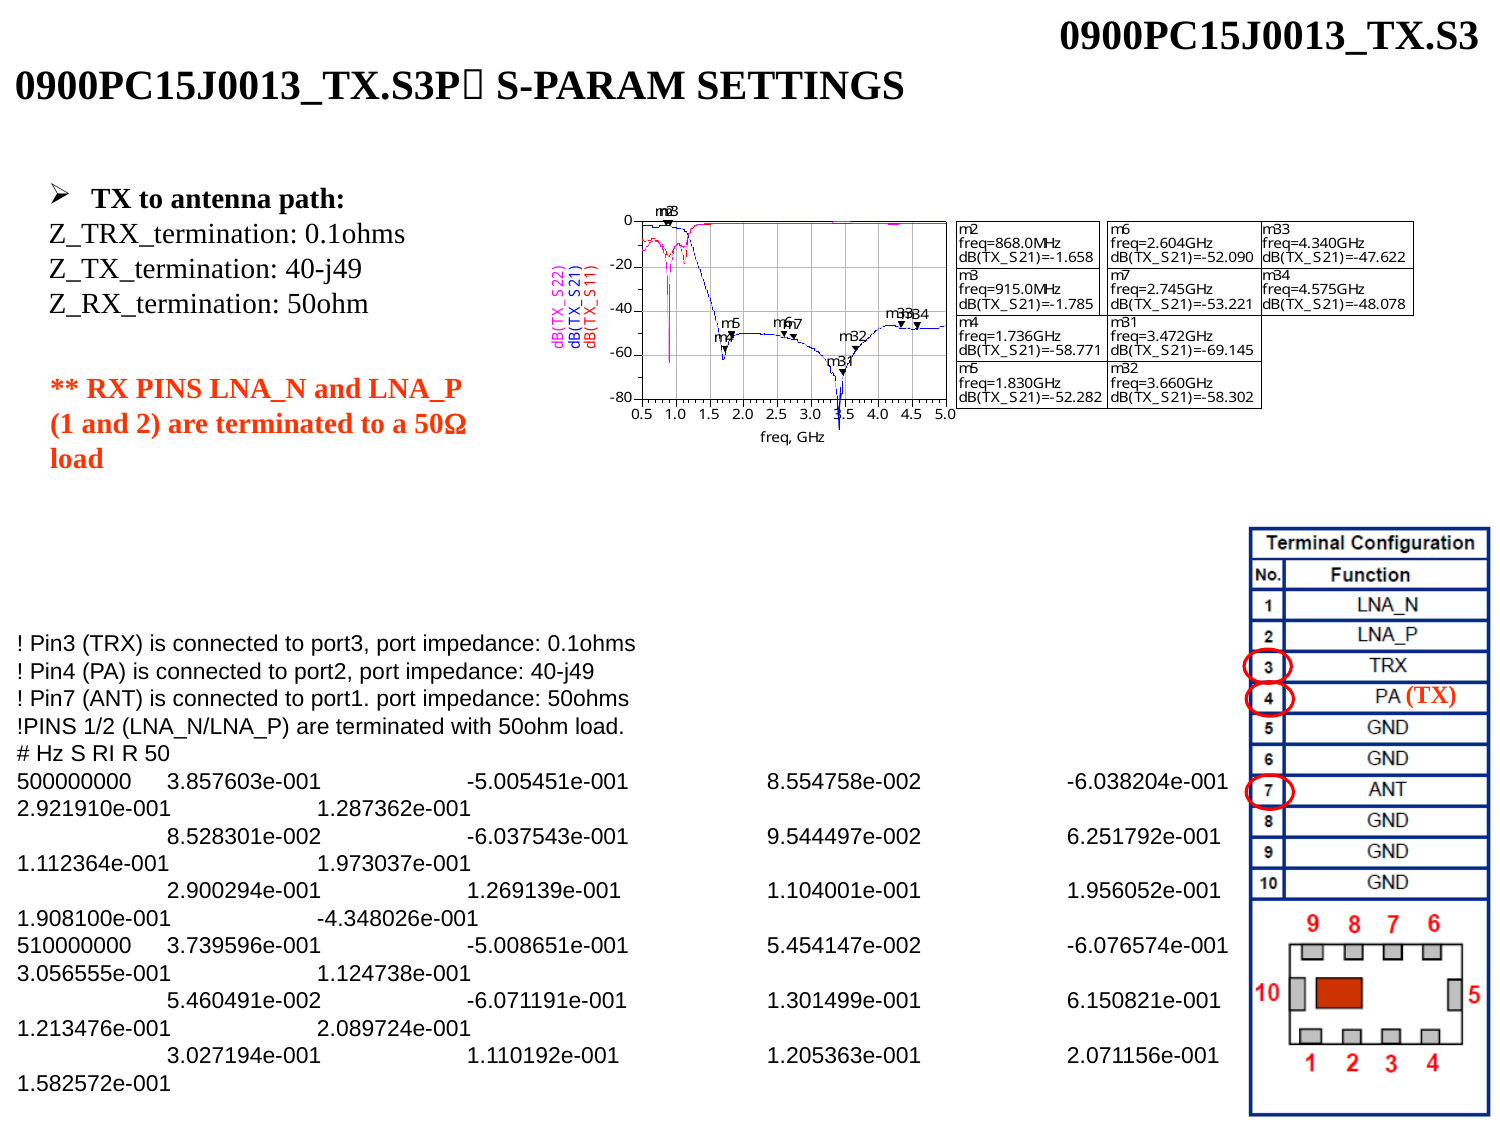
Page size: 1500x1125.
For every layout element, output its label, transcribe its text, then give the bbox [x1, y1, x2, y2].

text_box ** RX PINS LNA_N and LNA_P (1 and 2) are terminated to a 50W load [35, 361, 461, 482]
text_box 0900PC15J0013_TX.S3P S-PARAM SETTINGS [0, 50, 1500, 115]
text_box ! Pin3 (TRX) is connected to port3, port impedance: 0.1ohms ! Pin4 (PA) is connected to port2, port impedance: 40-j49 ! Pin7 (ANT) is connected to port1. port impedance: 50ohms !PINS 1/2 (LNA_N/LNA_P) are terminated with 50ohm load. # Hz S RI R 50 500000000 3.857603e-001 -5.005451e-001 8.554758e-002 -6.038204e-001 2.921910e-001 1.287362e-001 8.528301e-002 -6.037543e-001 9.544497e-002 6.251792e-001 1.112364e-001 1.973037e-001 2.900294e-001 1.269139e-001 1.104001e-001 1.956052e-001 1.908100e-001 -4.348026e-001 510000000 3.739596e-001 -5.008651e-001 5.454147e-002 -6.076574e-001 3.056555e-001 1.124738e-001 5.460491e-002 -6.071191e-001 1.301499e-001 6.150821e-001 1.213476e-001 2.089724e-001 3.027194e-001 1.110192e-001 1.205363e-001 2.071156e-001 1.582572e-001 [2, 621, 1238, 1104]
text_box TX to antenna path: Z_TRX_termination: 0.1ohms Z_TX_termination: 40-j49 Z_RX_termination: 50ohm [33, 172, 421, 362]
picture [466, 126, 1500, 1125]
text_box 0900PC15J0013_TX.S3 [1044, 0, 1495, 65]
